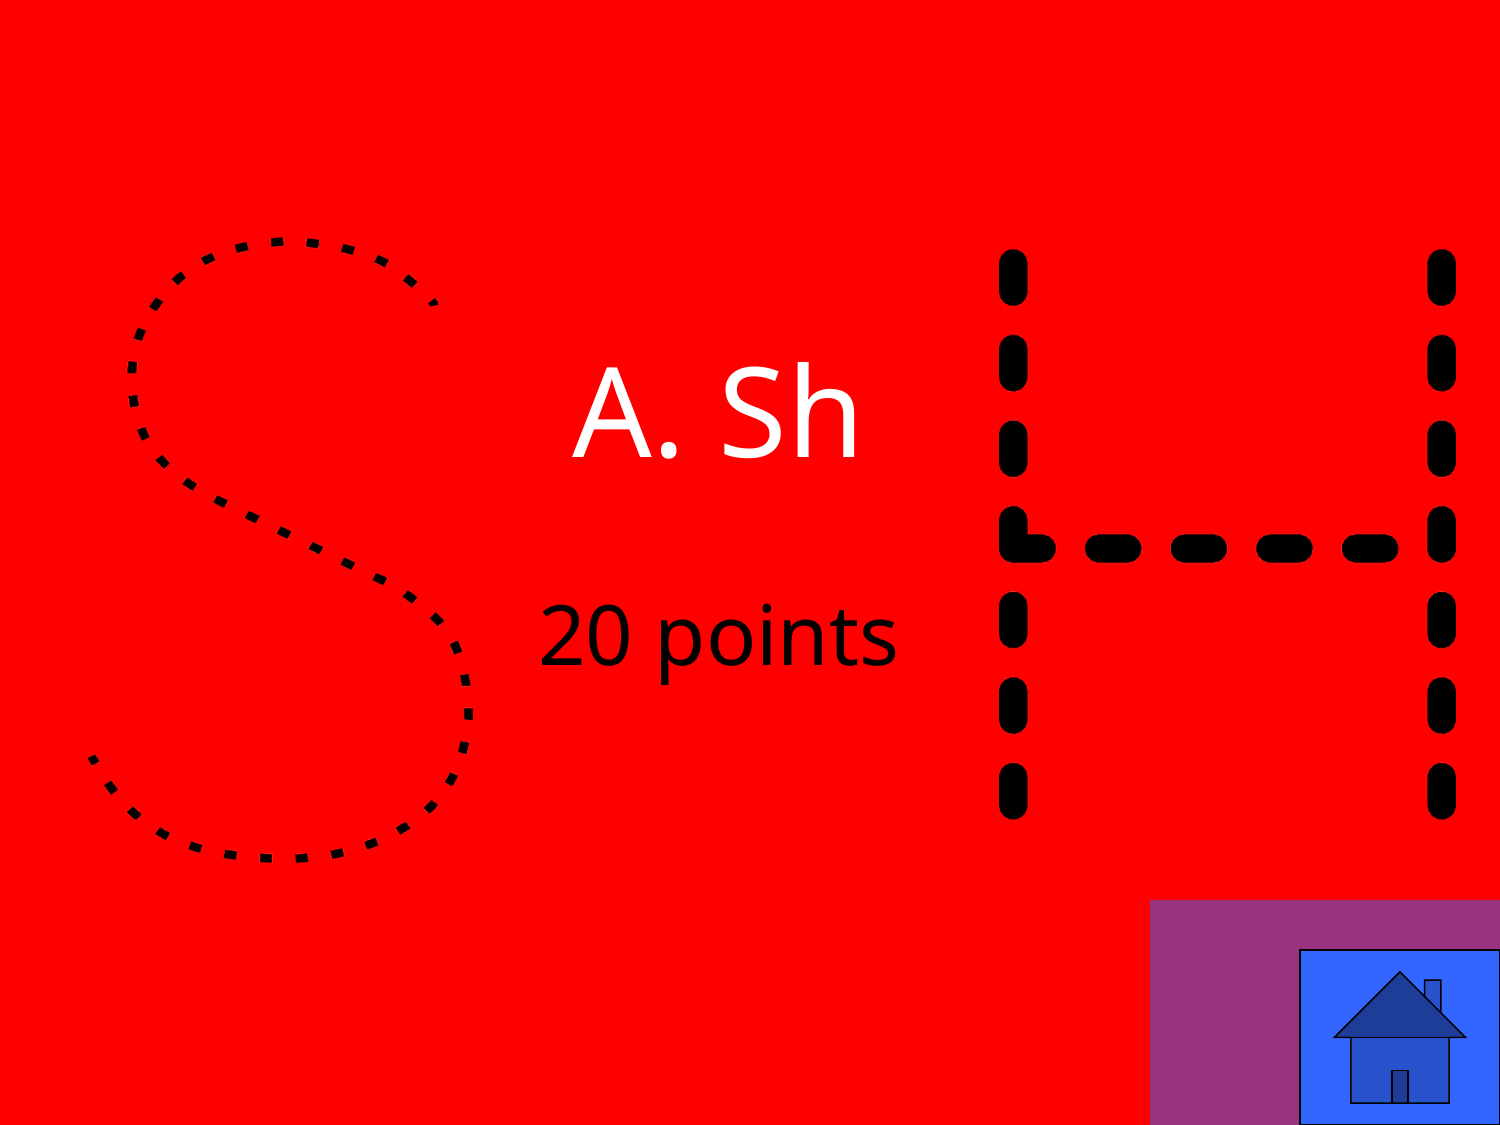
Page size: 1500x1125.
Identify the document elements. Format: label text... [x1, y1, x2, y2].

picture [87, 237, 474, 863]
text_box A. Sh 20 points [478, 324, 994, 690]
text_box [1149, 899, 1500, 1125]
text_box [1299, 950, 1500, 1125]
picture [999, 249, 1457, 849]
